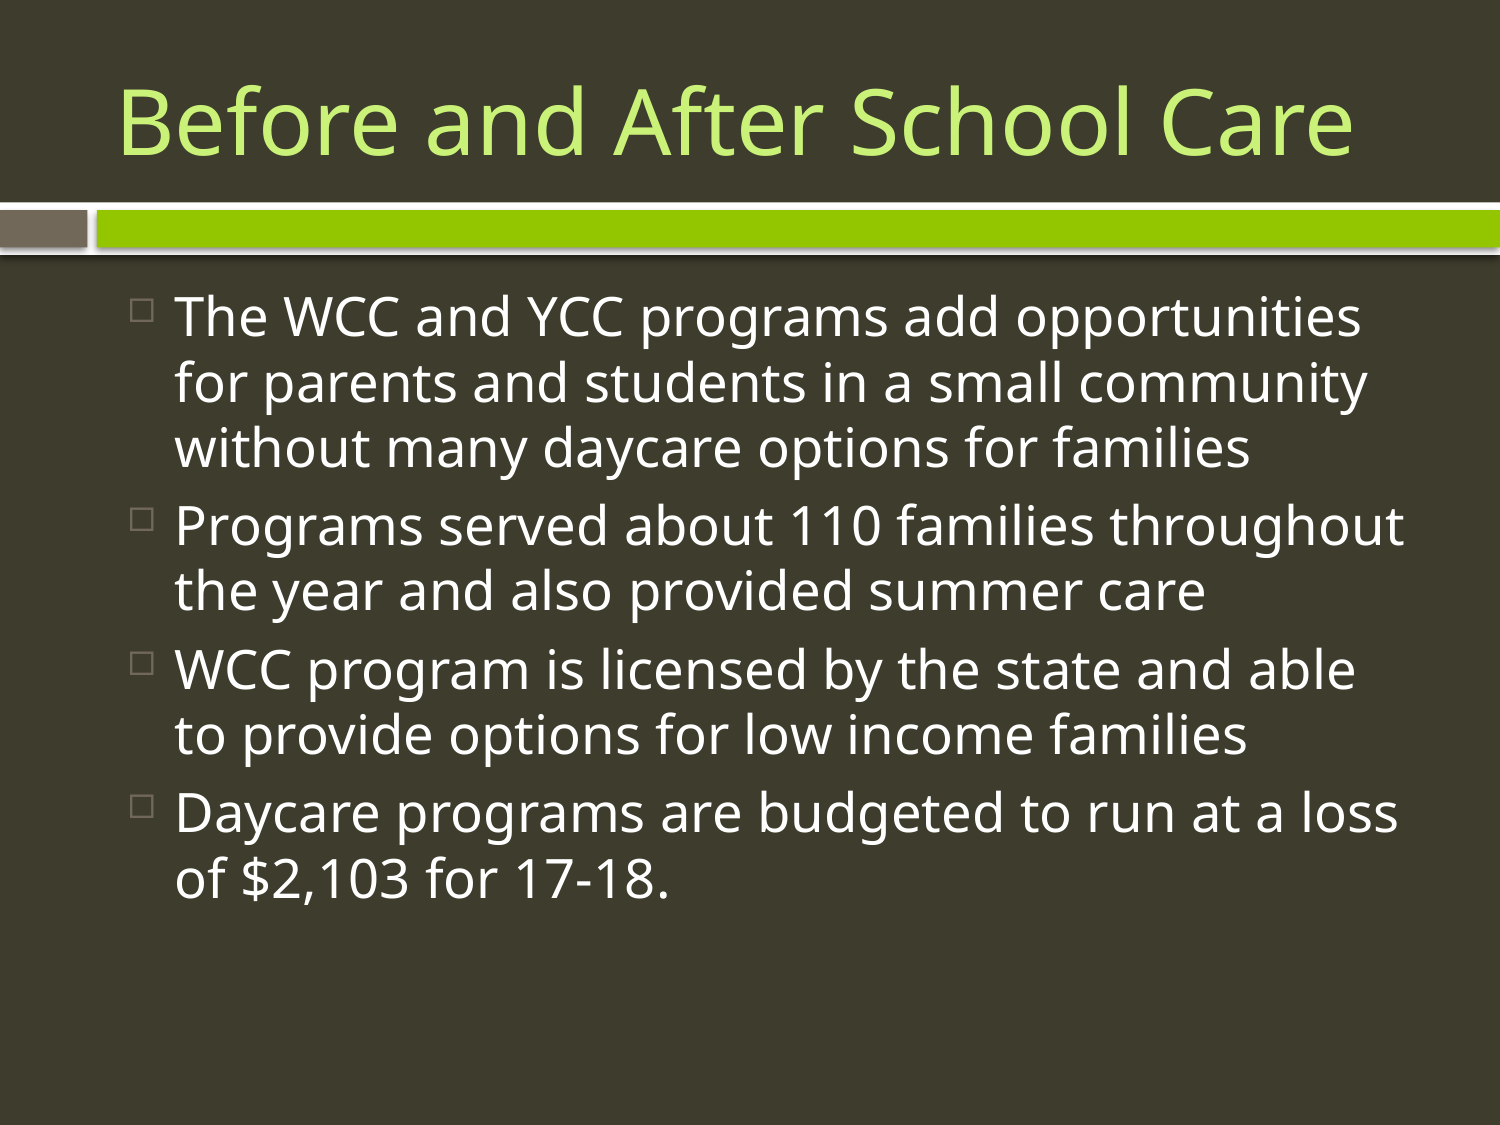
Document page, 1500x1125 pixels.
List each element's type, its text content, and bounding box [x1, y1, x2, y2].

title Before and After School Care [100, 37, 1438, 200]
list The WCC and YCC programs add opportunities for parents and students in a small community without many daycare options for families Programs served about 110 families throughout the year and also provided summer care WCC program is licensed by the state and able to provide options for low income families Daycare programs are budgeted to run at a loss of $2,103 for 17-18. [112, 275, 1438, 1038]
